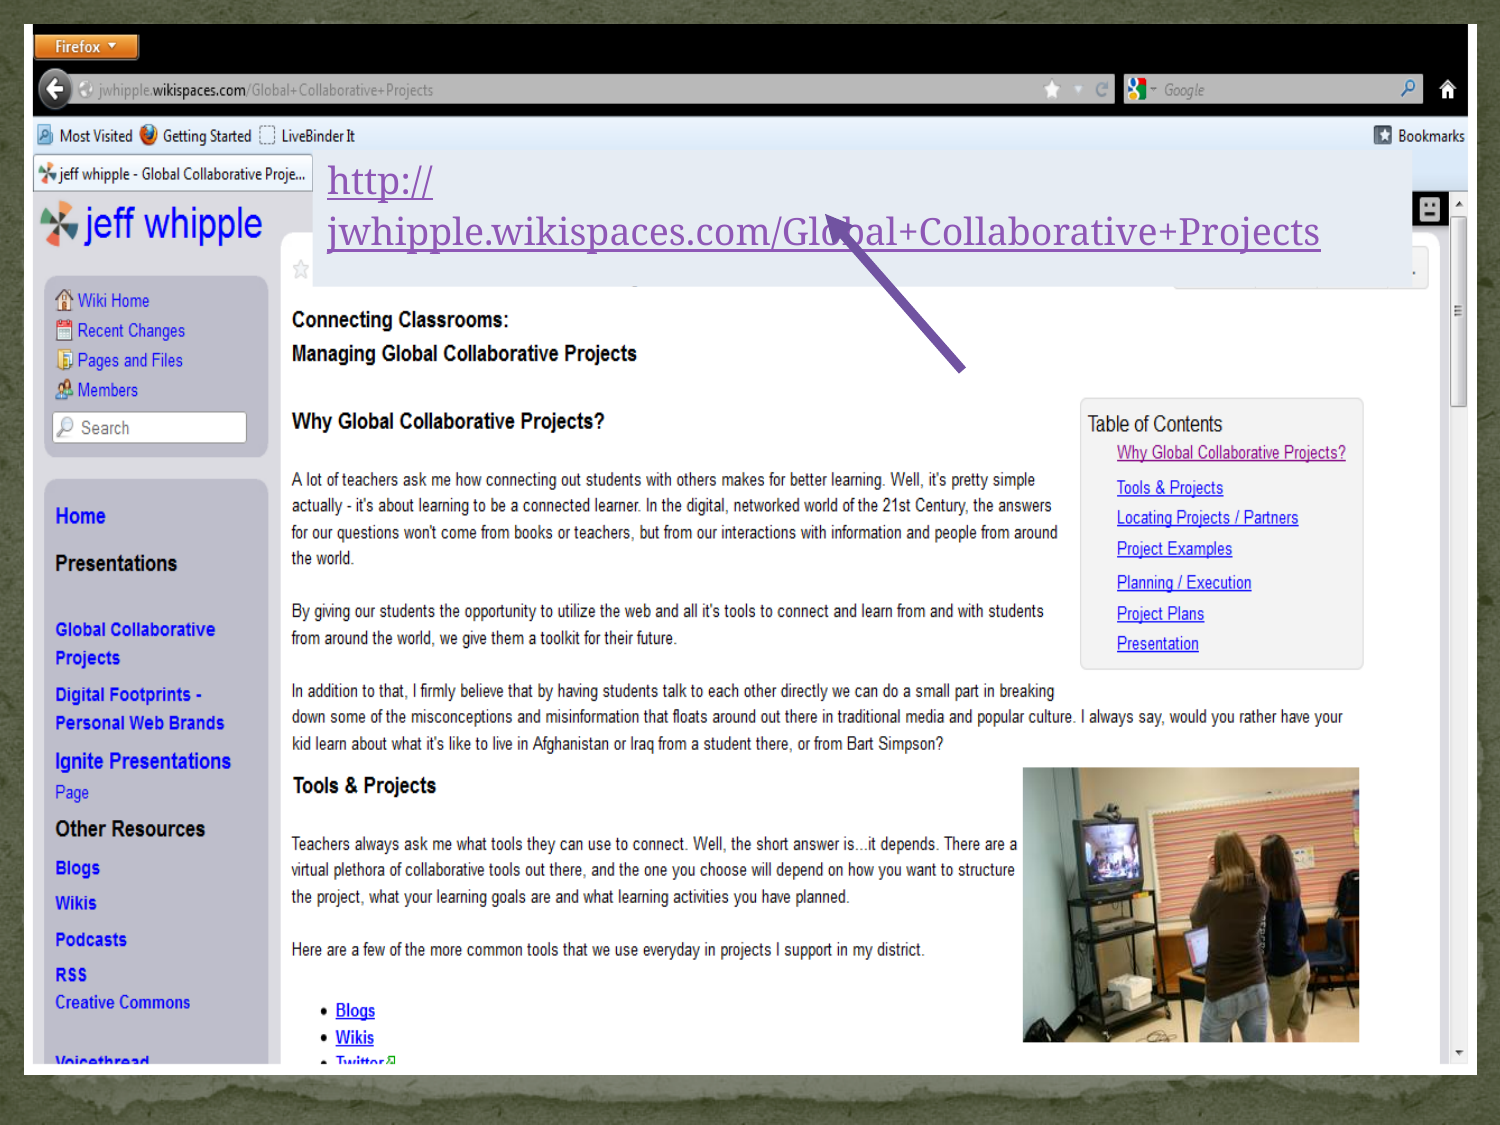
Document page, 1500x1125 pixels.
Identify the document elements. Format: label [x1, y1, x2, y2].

picture [27, 25, 1475, 1073]
text_box [826, 215, 961, 369]
